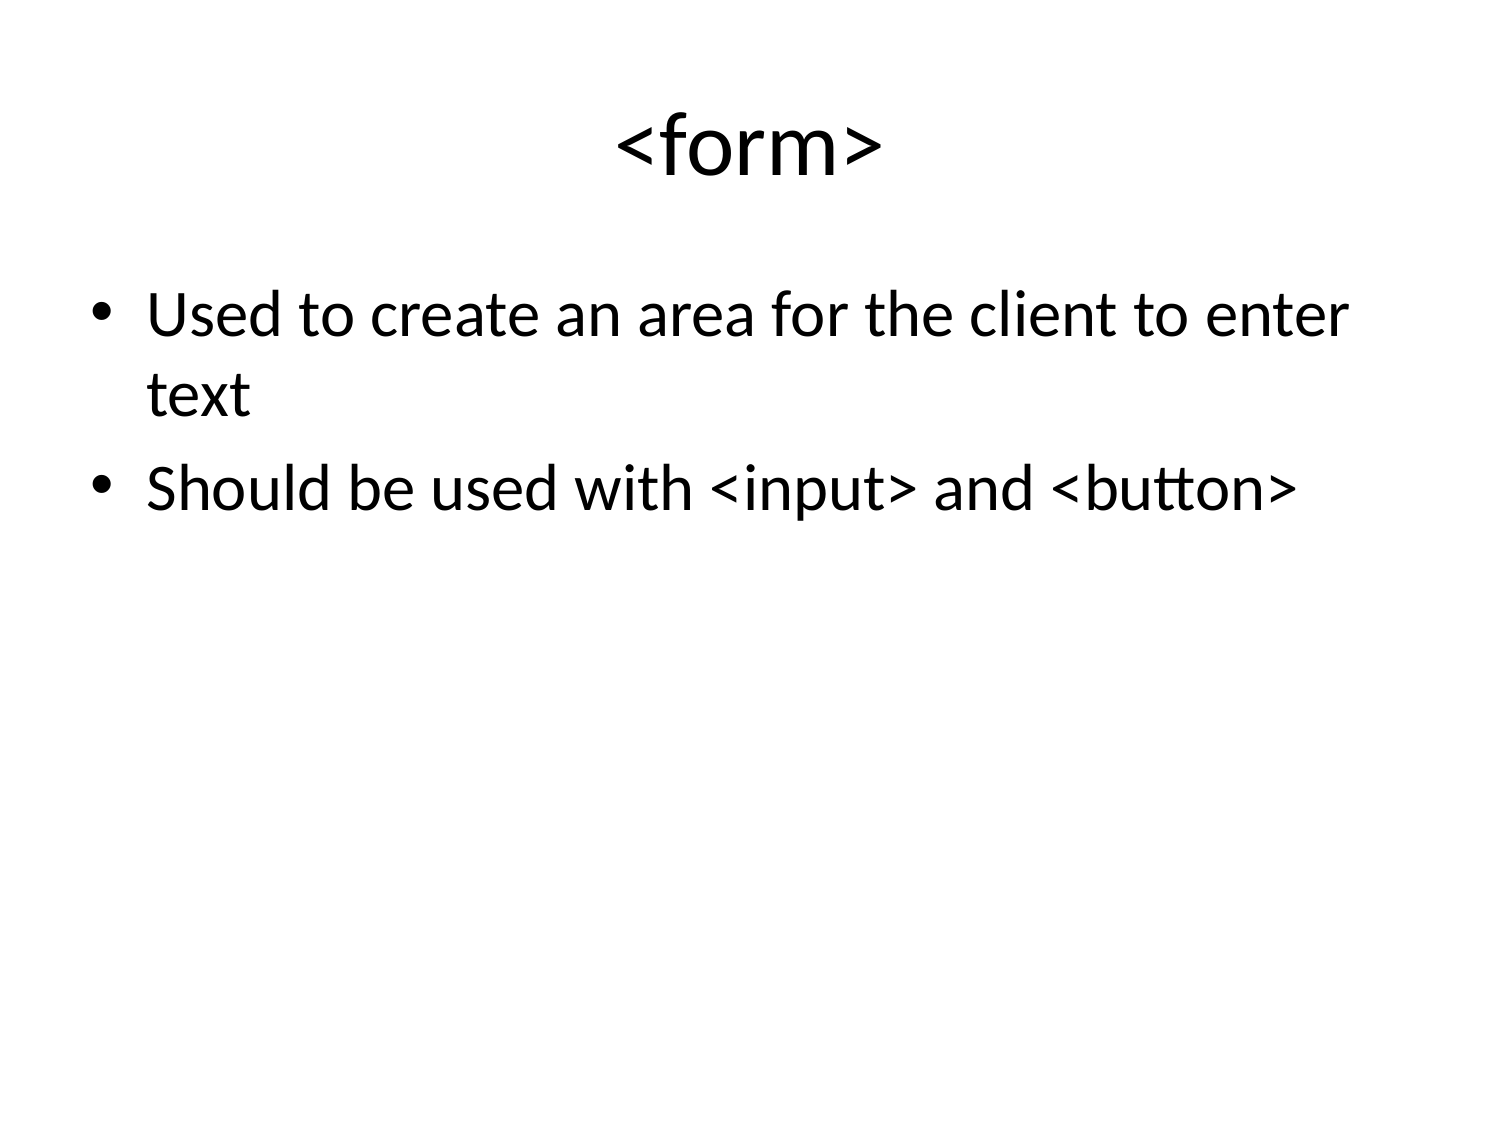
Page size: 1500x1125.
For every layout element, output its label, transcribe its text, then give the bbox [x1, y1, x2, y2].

list Used to create an area for the client to enter text Should be used with <input> and <button> [75, 262, 1425, 1005]
title <form> [75, 45, 1425, 233]
